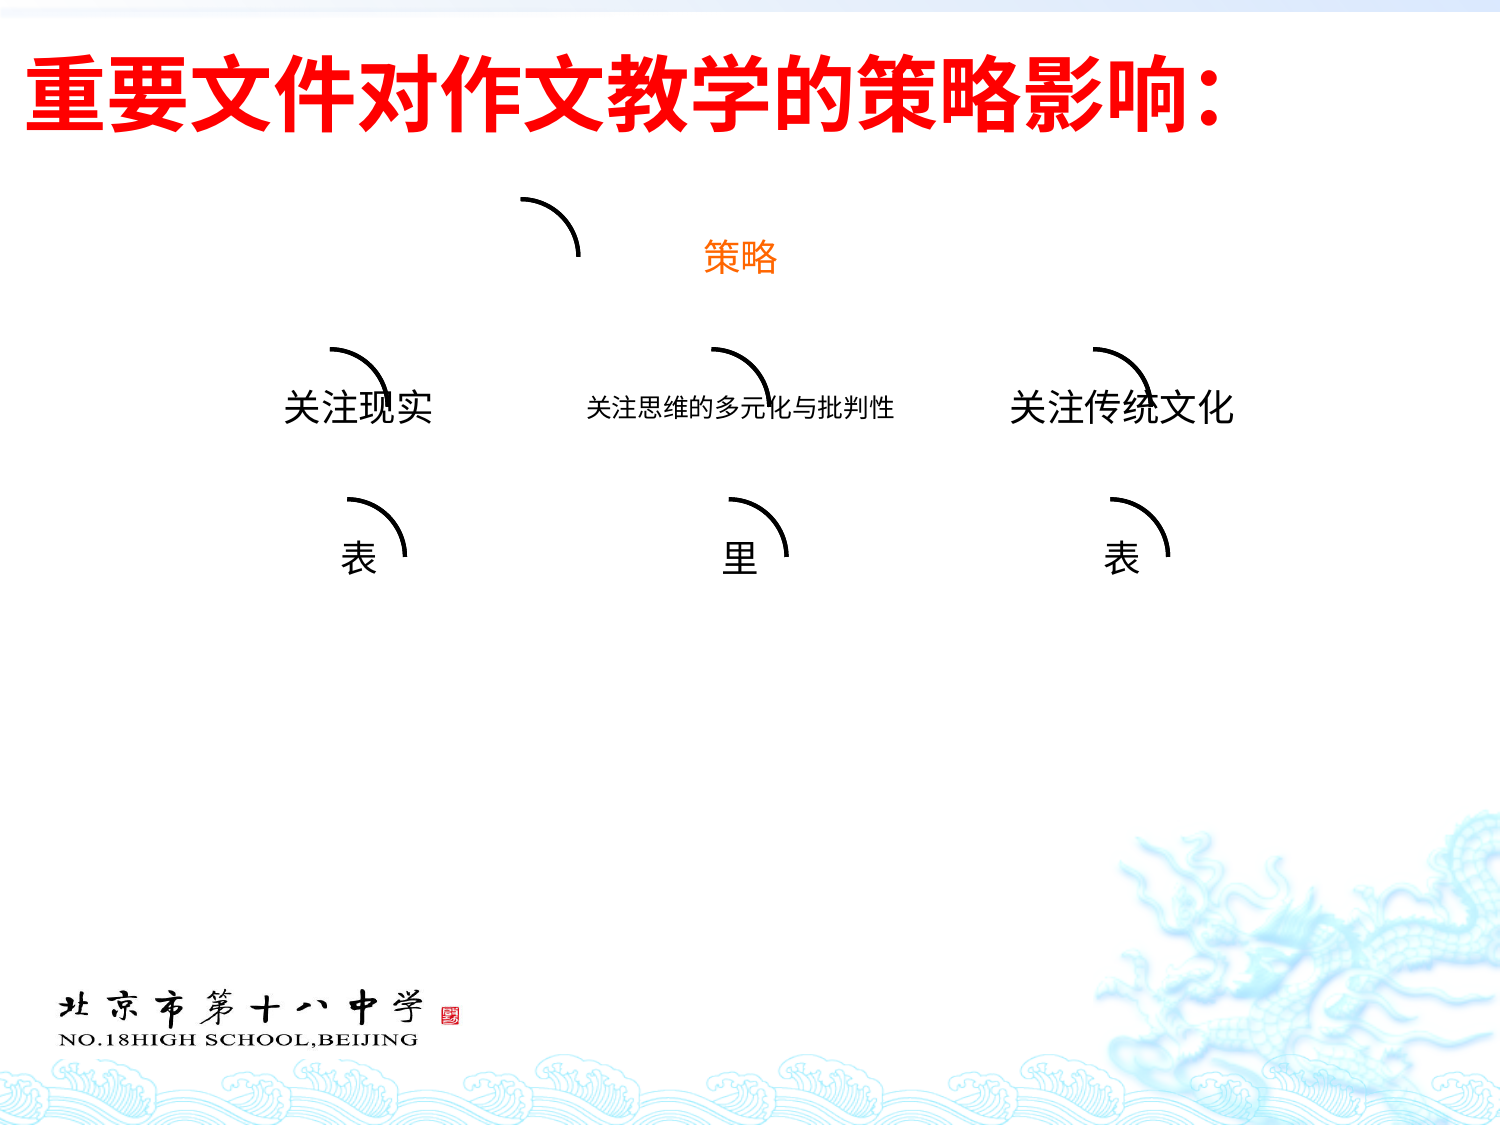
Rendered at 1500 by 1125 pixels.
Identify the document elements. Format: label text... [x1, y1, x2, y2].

text_box 重要文件对作文教学的策略影响： [8, 35, 1288, 150]
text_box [46, 198, 1435, 916]
picture [0, 984, 516, 1059]
